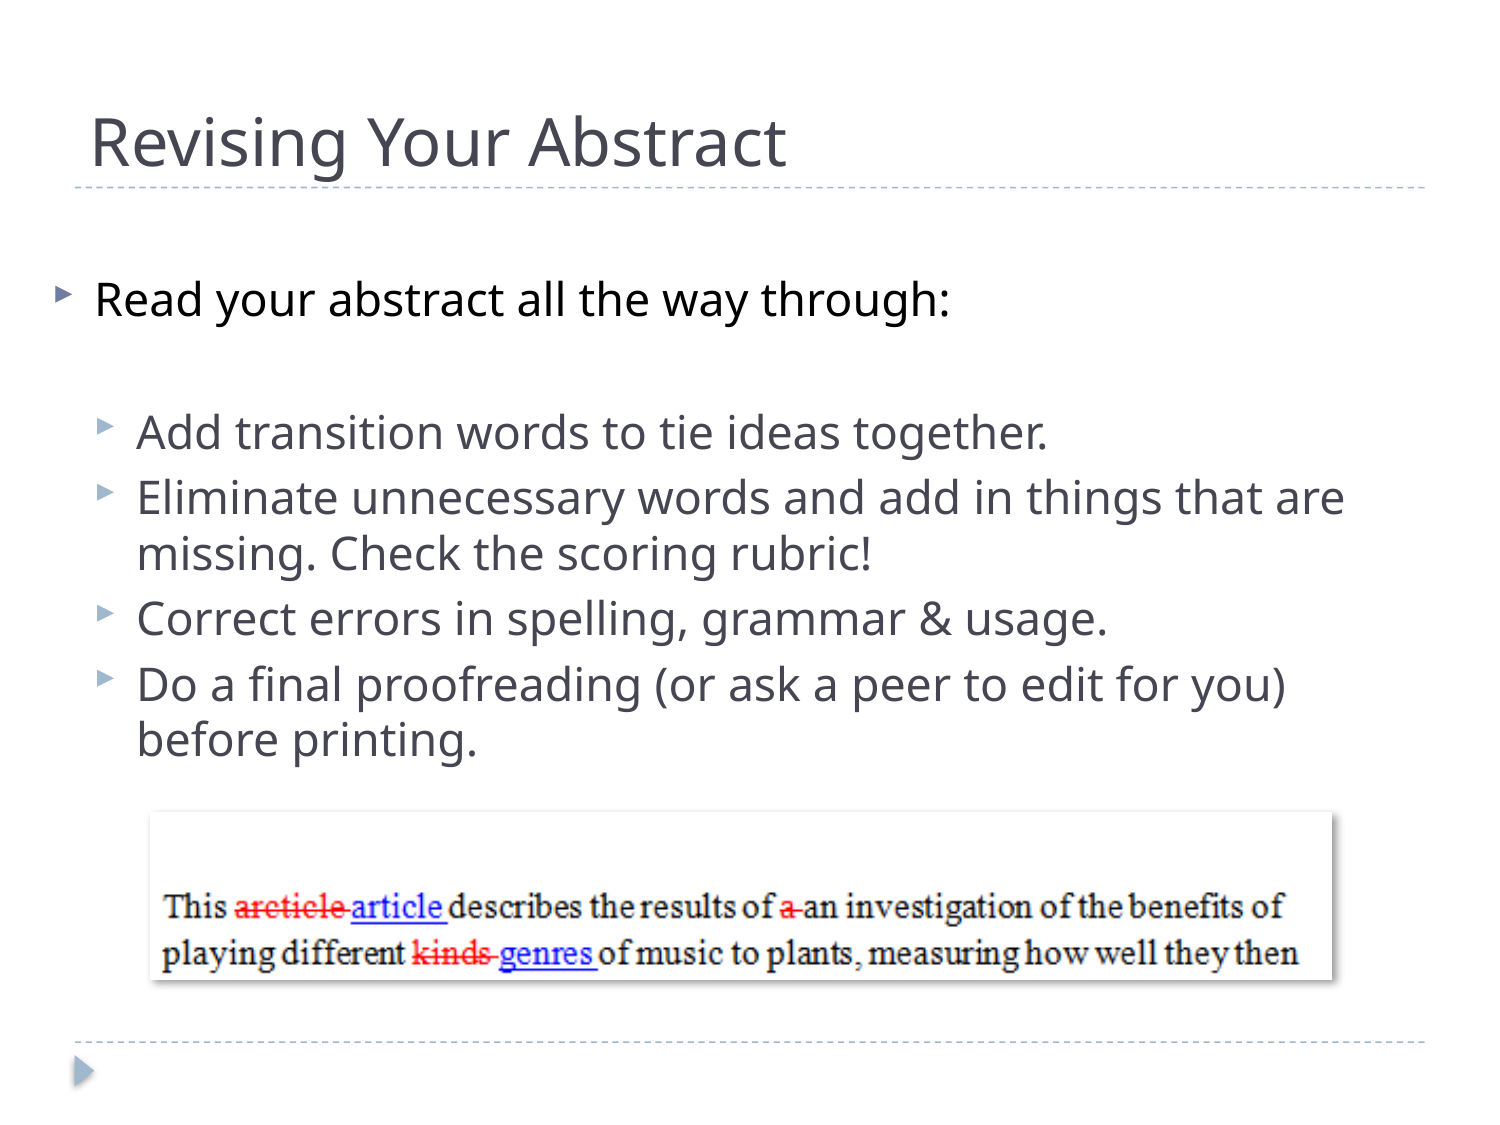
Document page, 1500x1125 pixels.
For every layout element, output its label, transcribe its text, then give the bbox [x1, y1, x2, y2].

list Read your abstract all the way through: Add transition words to tie ideas together. Eliminate unnecessary words and add in things that are missing. Check the scoring rubric! Correct errors in spelling, grammar & usage. Do a final proofreading (or ask a peer to edit for you) before printing. [37, 262, 1425, 775]
picture [149, 812, 1332, 980]
title Revising Your Abstract [75, 24, 1425, 188]
